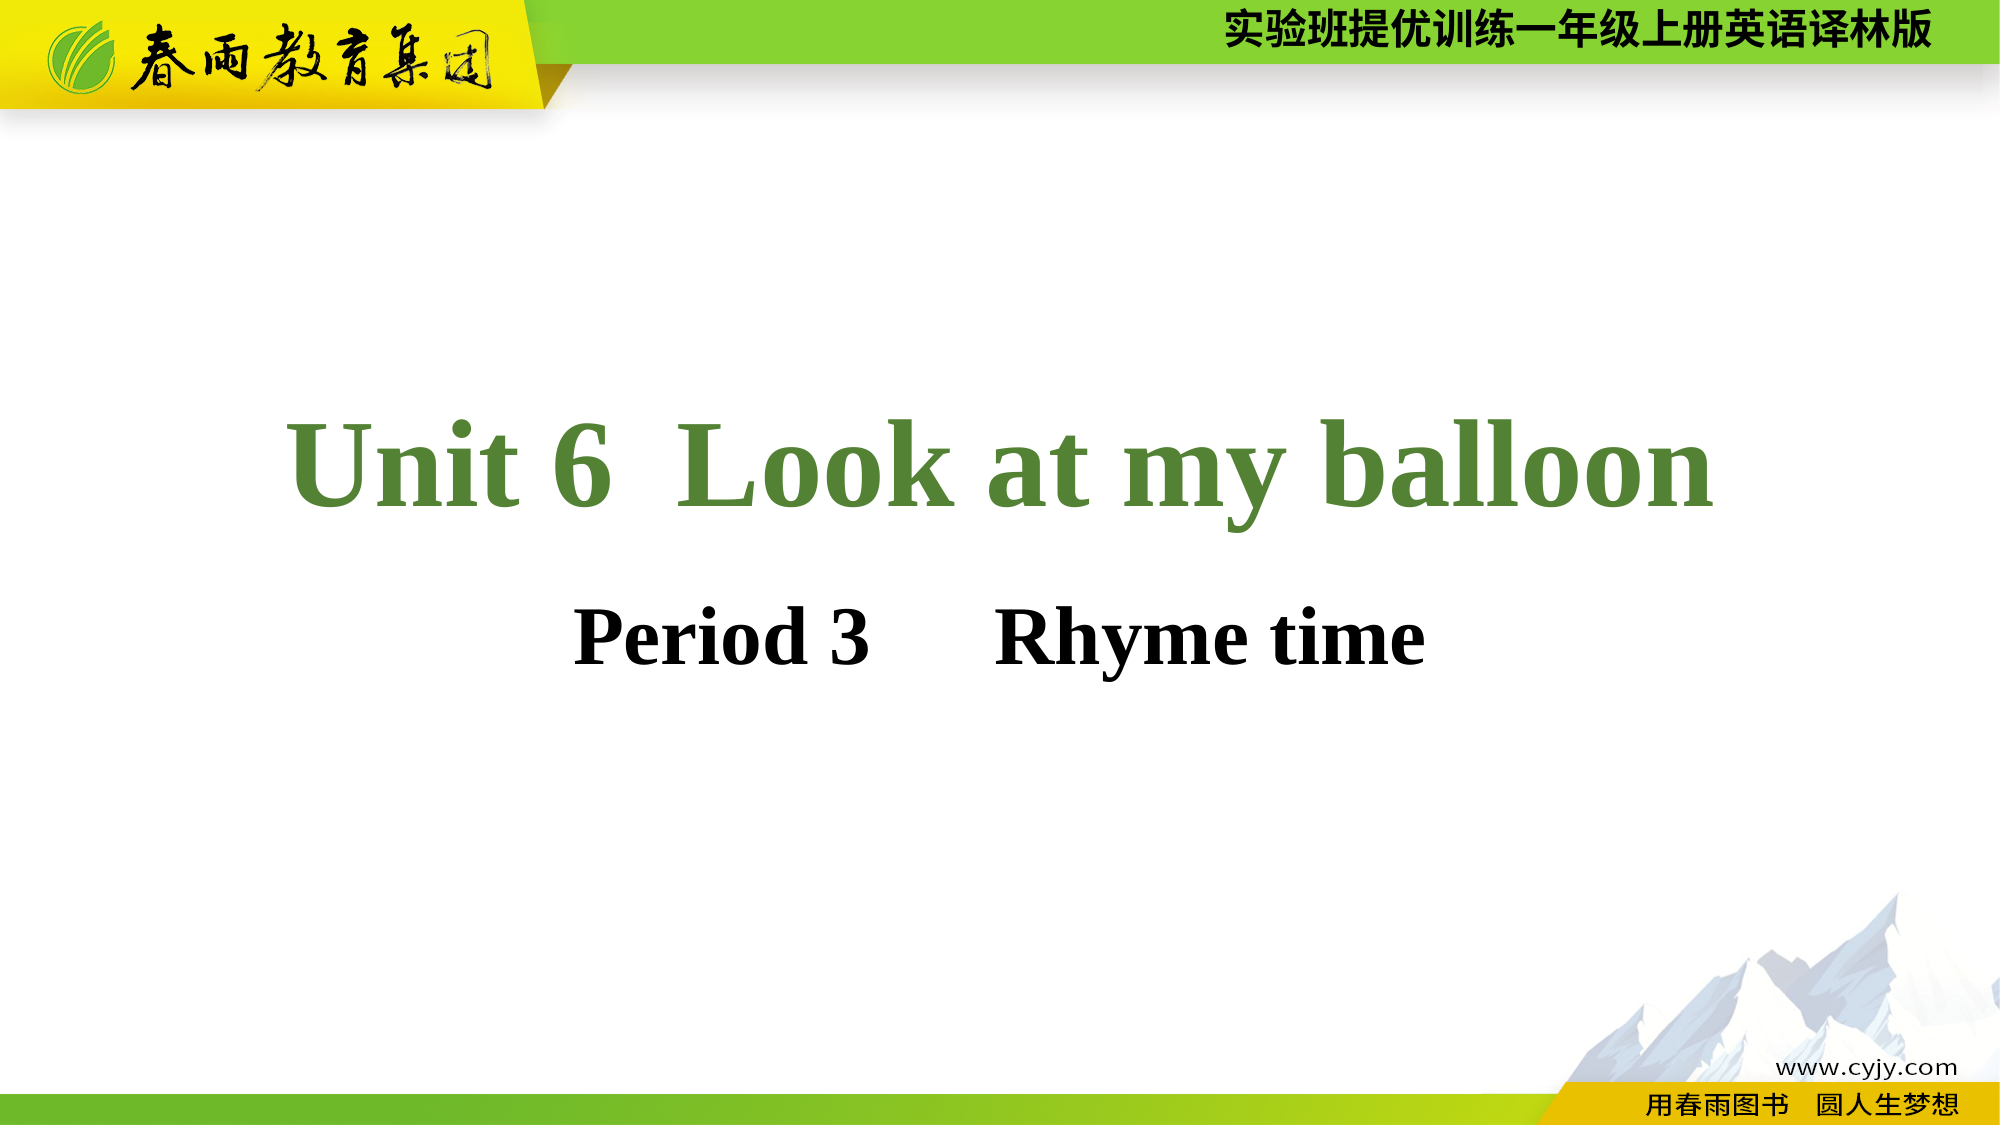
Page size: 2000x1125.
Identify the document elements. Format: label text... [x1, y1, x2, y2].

picture [0, 0, 2000, 298]
text_box Unit 6 Look at my balloon Period 3 Rhyme time [0, 298, 2000, 689]
picture [0, 689, 2000, 1125]
